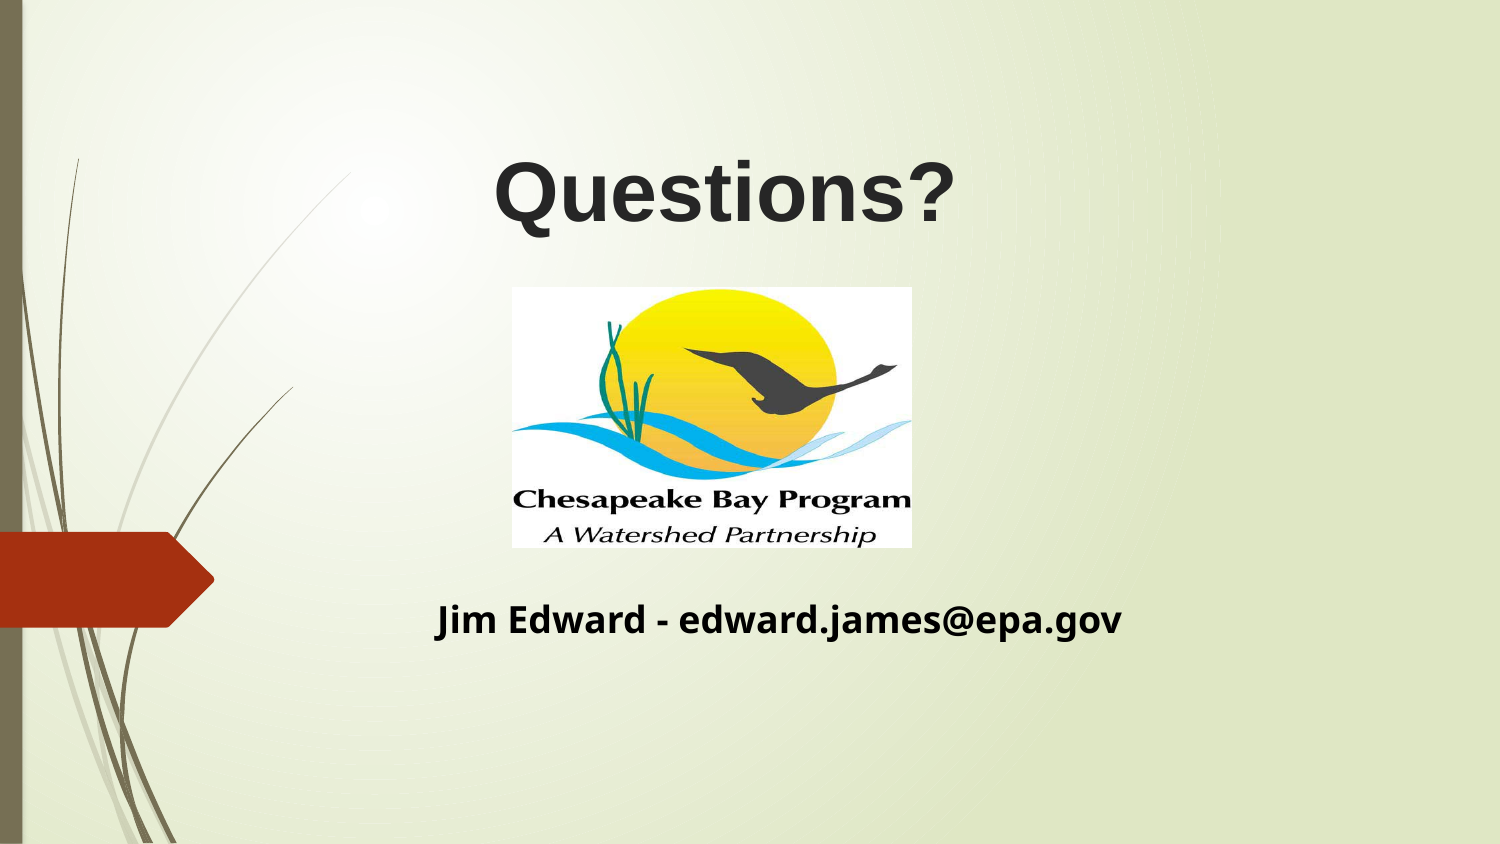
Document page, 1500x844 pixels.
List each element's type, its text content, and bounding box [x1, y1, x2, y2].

subtitle Jim Edward - edward.james@epa.gov [212, 588, 1348, 792]
title Questions? [74, 0, 1401, 247]
picture [512, 287, 912, 548]
